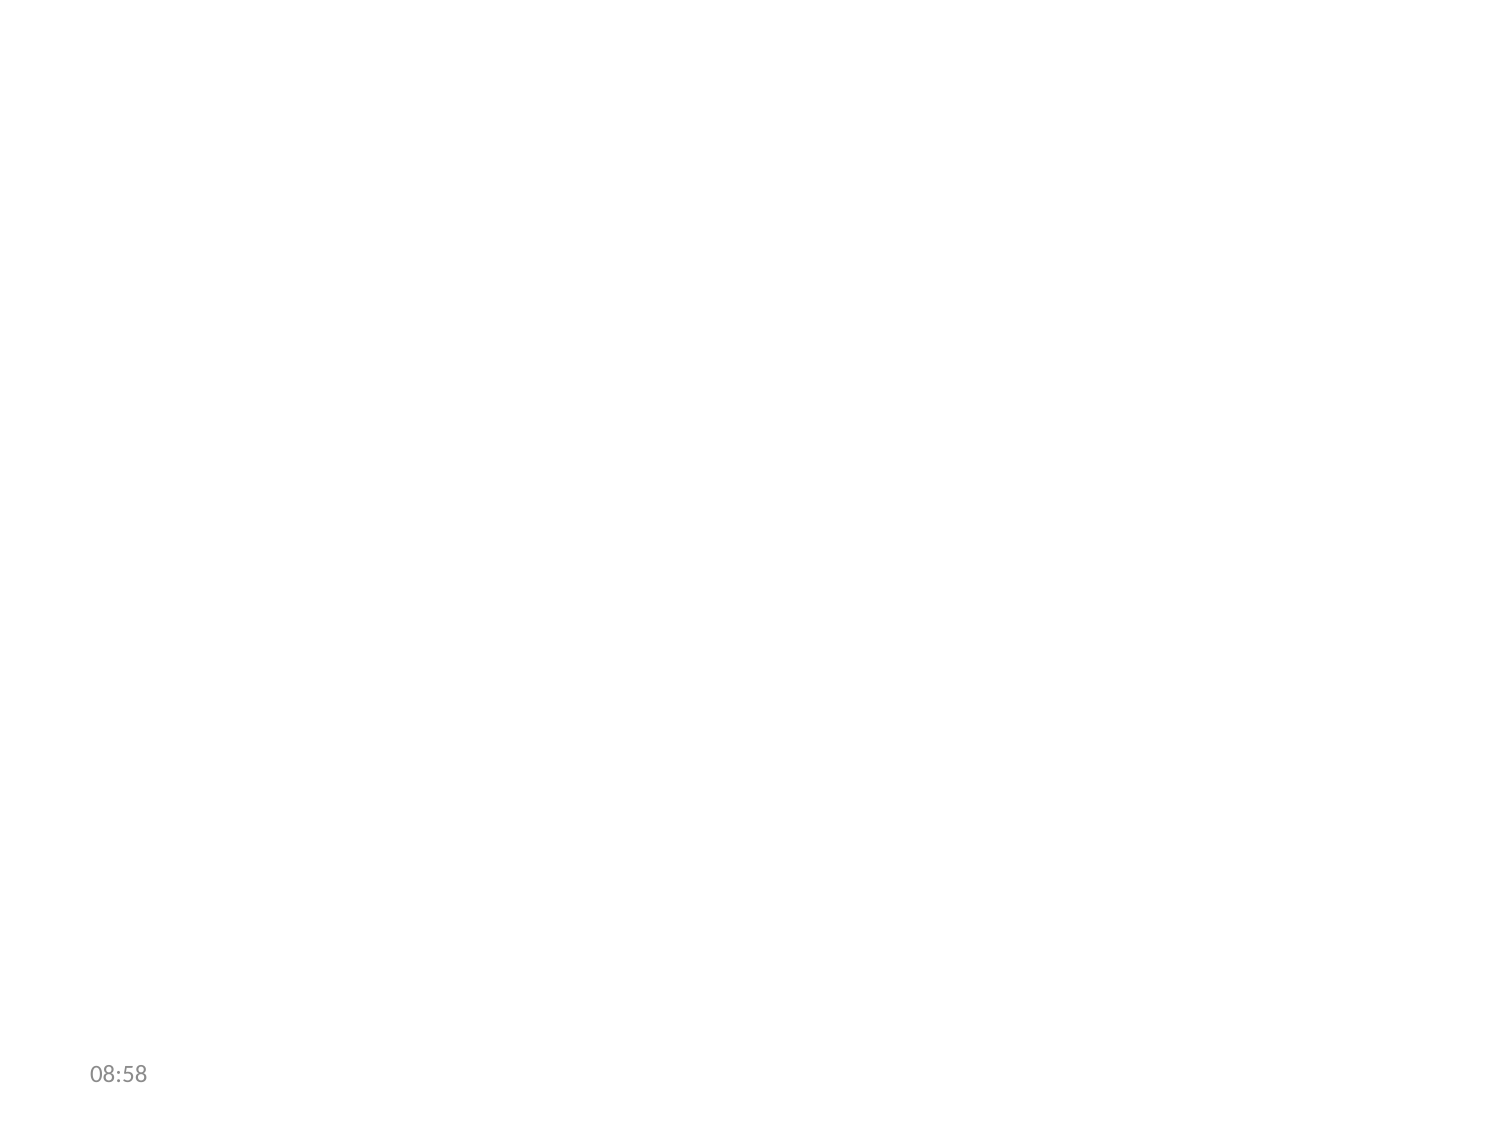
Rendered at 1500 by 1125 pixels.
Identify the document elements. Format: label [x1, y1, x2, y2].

slide_number [75, 1042, 425, 1103]
